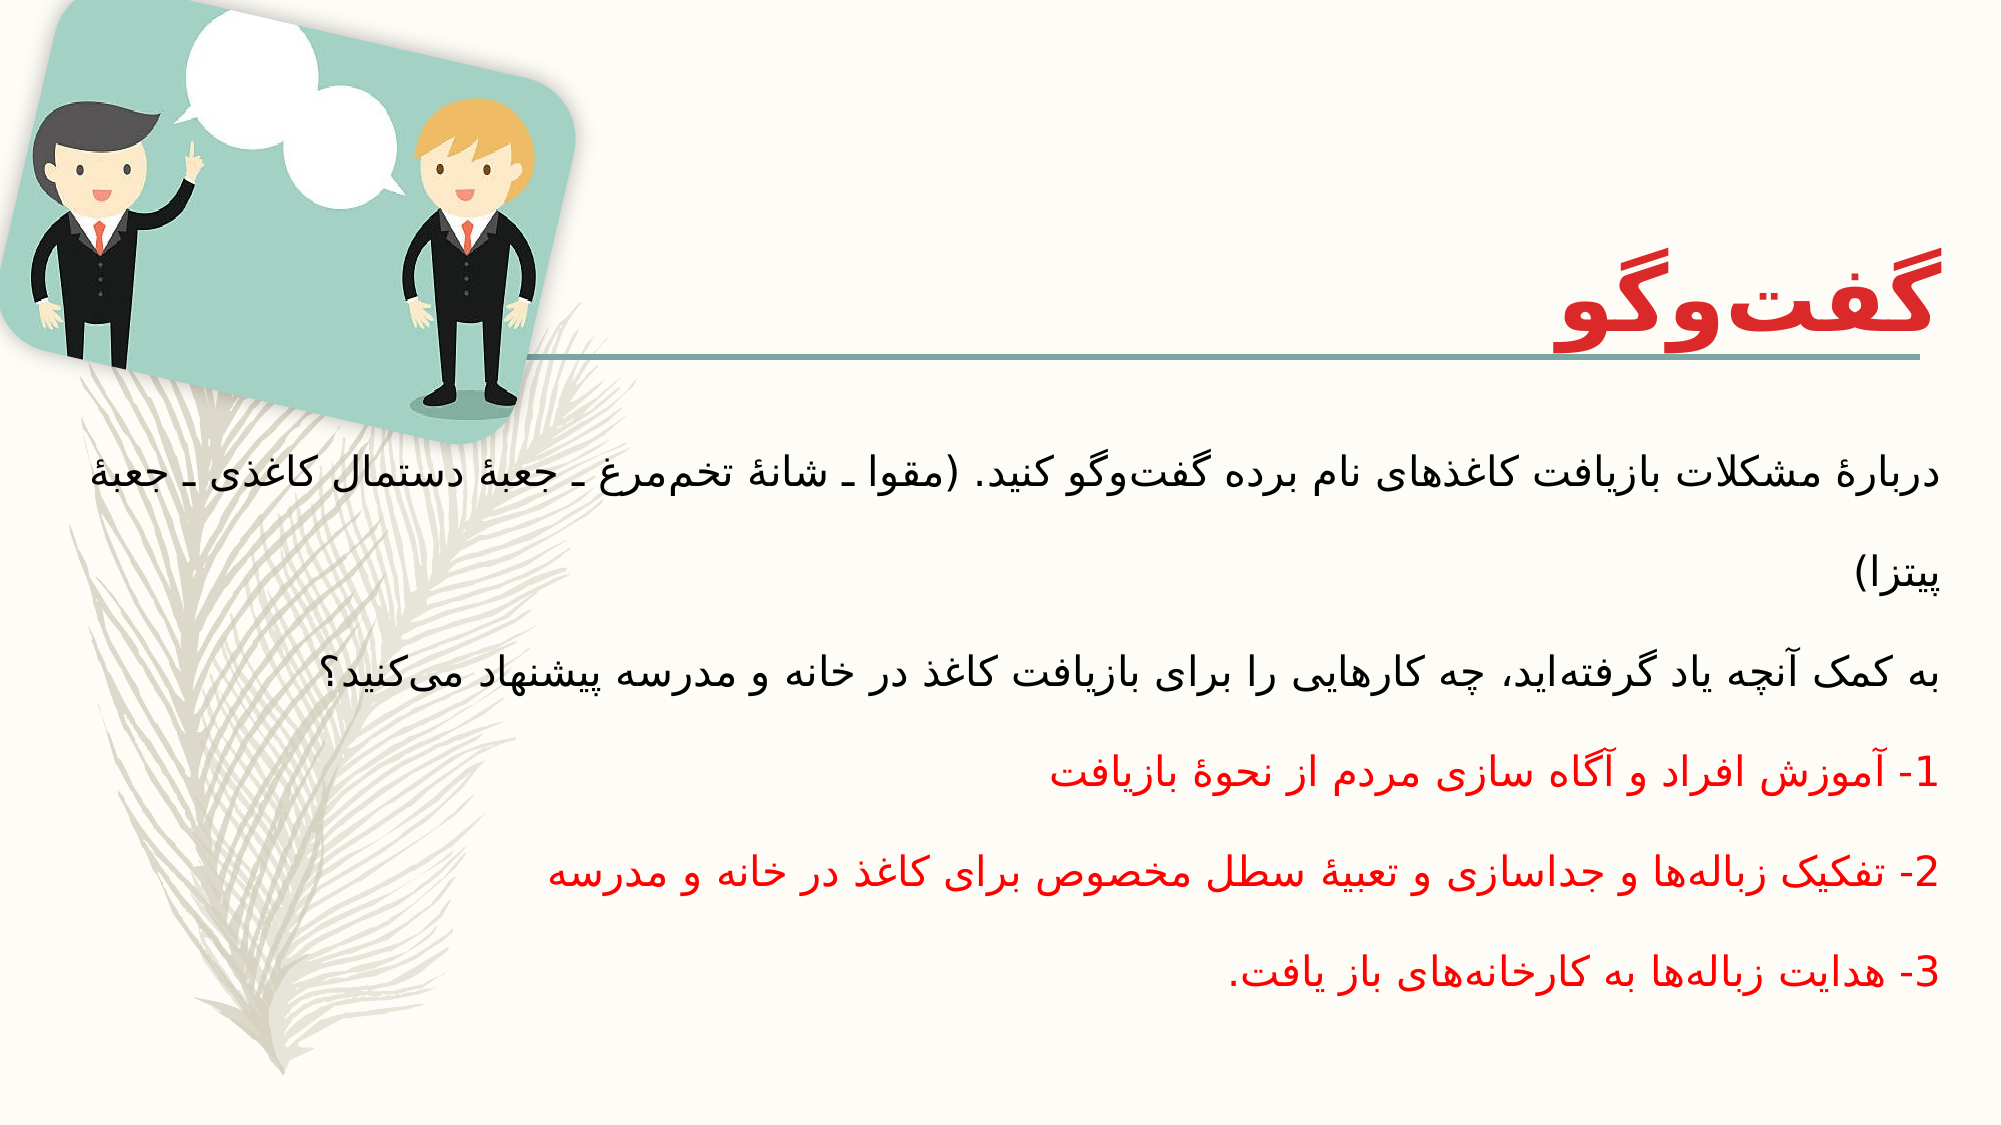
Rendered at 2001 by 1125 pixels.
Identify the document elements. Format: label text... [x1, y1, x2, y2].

text_box گفت‌‌وگو [1543, 232, 1957, 357]
text_box درباره‌ٔ مشکلات بازیافت کاغذهای نام برده گفت‌‌وگو کنید. (مقوا ـ شانهٔ تخم‌مرغ ـ جعبهٔ دستمال کاغذی ـ جعبهٔ پیتزا) به کمک آنچه یاد گرفته‌اید، چه کارهایی را برای بازیافت کاغذ در خانه و مدرسه پیشنهاد می‌کنید؟ 1- آموزش افراد و آگاه سازی مردم از نحوه‌ٔ بازیافت 2- تفکیک زباله‌ها و جداسازی و تعبیه‌ٔ سطل مخصوص برای کاغذ در خانه و مدرسه 3- هدایت زباله‌ها به کارخانه‌های باز یافت. [41, 386, 1956, 1002]
picture [0, 0, 576, 445]
